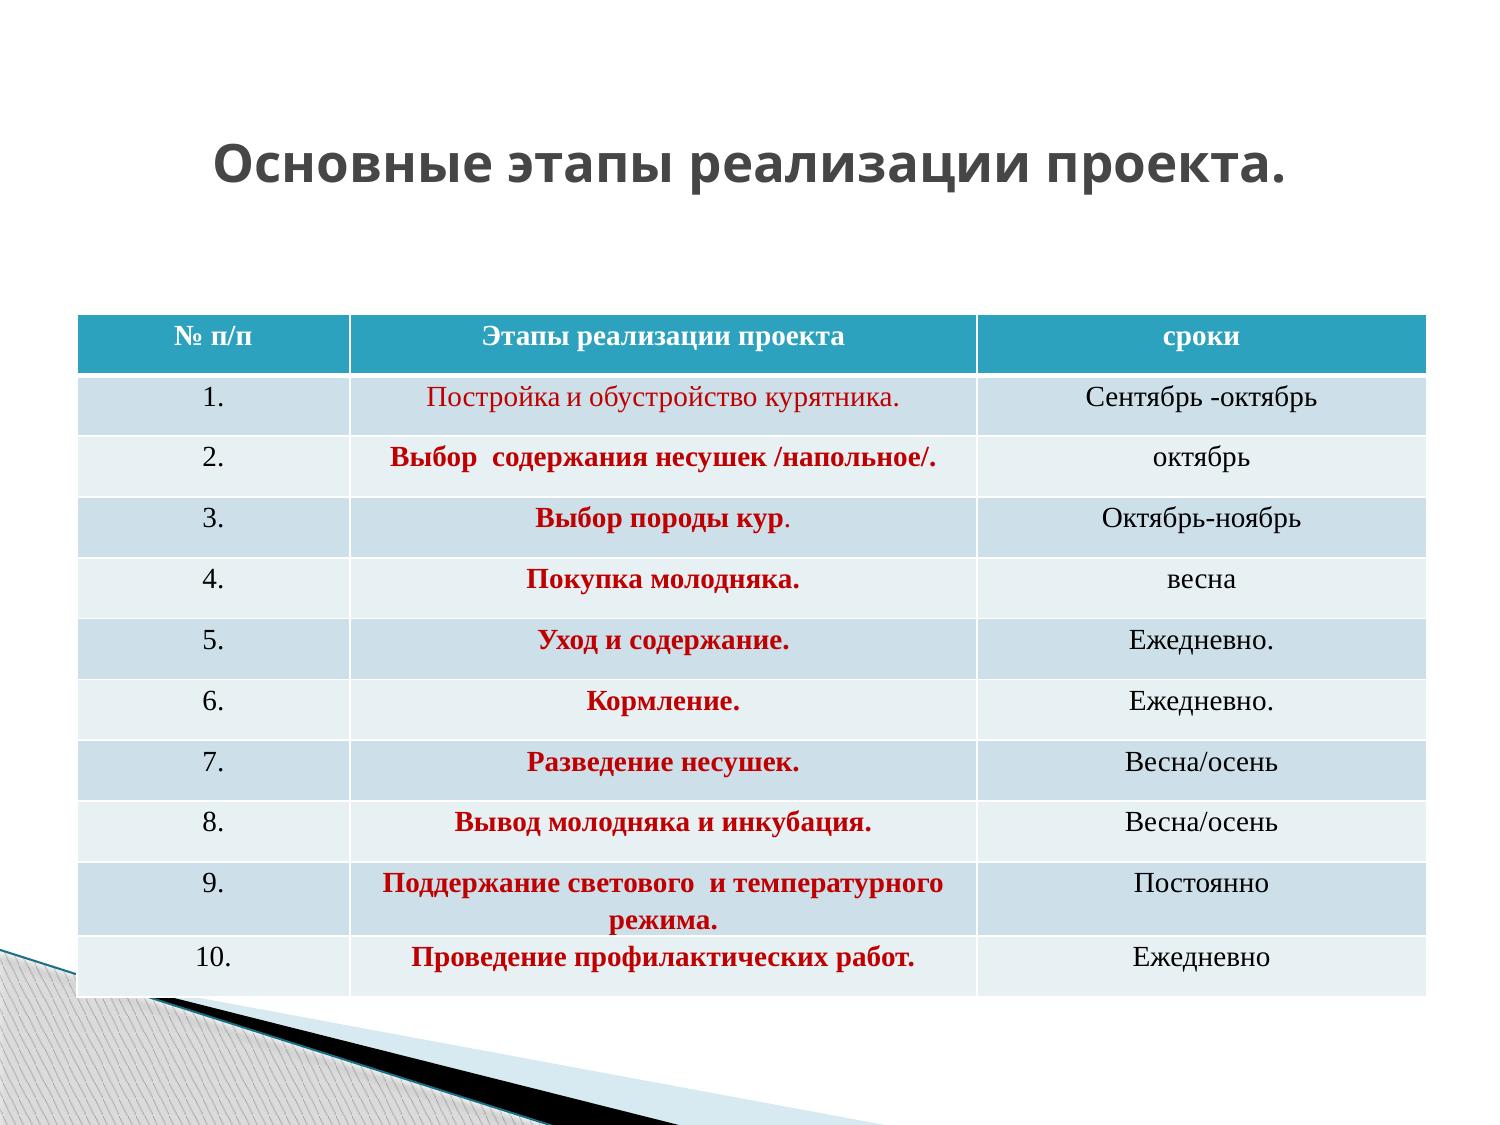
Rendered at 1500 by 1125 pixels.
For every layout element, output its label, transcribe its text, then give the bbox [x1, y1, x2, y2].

table_cell 8. [78, 802, 349, 861]
table_cell 10. [78, 937, 349, 996]
table_cell 6. [78, 680, 349, 739]
table_cell Постройка и обустройство курятника. [351, 378, 976, 435]
table_header № п/п [78, 315, 349, 373]
table_cell Ежедневно [978, 937, 1426, 996]
table_cell 9. [78, 863, 349, 935]
table_cell Уход и содержание. [351, 619, 976, 679]
table_cell Кормление. [351, 680, 976, 739]
table_cell Постоянно [978, 863, 1426, 935]
table_cell Выбор породы кур. [351, 498, 976, 557]
table_cell 5. [78, 619, 349, 679]
table_cell Ежедневно. [978, 619, 1426, 679]
table_cell октябрь [978, 437, 1426, 496]
table_cell 2. [78, 437, 349, 496]
table_cell Поддержание светового и температурного режима. [351, 863, 976, 935]
table_cell Сентябрь -октябрь [978, 378, 1426, 435]
table_cell Покупка молодняка. [351, 559, 976, 618]
table_cell 1. [78, 378, 349, 435]
table_header сроки [978, 315, 1426, 373]
table_cell весна [978, 559, 1426, 618]
table_cell Вывод молодняка и инкубация. [351, 802, 976, 861]
table_cell Весна/осень [978, 741, 1426, 800]
table_cell 3. [78, 498, 349, 557]
table_cell Весна/осень [978, 802, 1426, 861]
table_header Этапы реализации проекта [351, 315, 976, 373]
table_cell Ежедневно. [978, 680, 1426, 739]
table_cell Выбор содержания несушек /напольное/. [351, 437, 976, 496]
title Основные этапы реализации проекта. [75, 45, 1425, 279]
table_cell Октябрь-ноябрь [978, 498, 1426, 557]
table_cell Проведение профилактических работ. [351, 937, 976, 996]
table_cell Разведение несушек. [351, 741, 976, 800]
table_cell 4. [78, 559, 349, 618]
table_cell 7. [78, 741, 349, 800]
